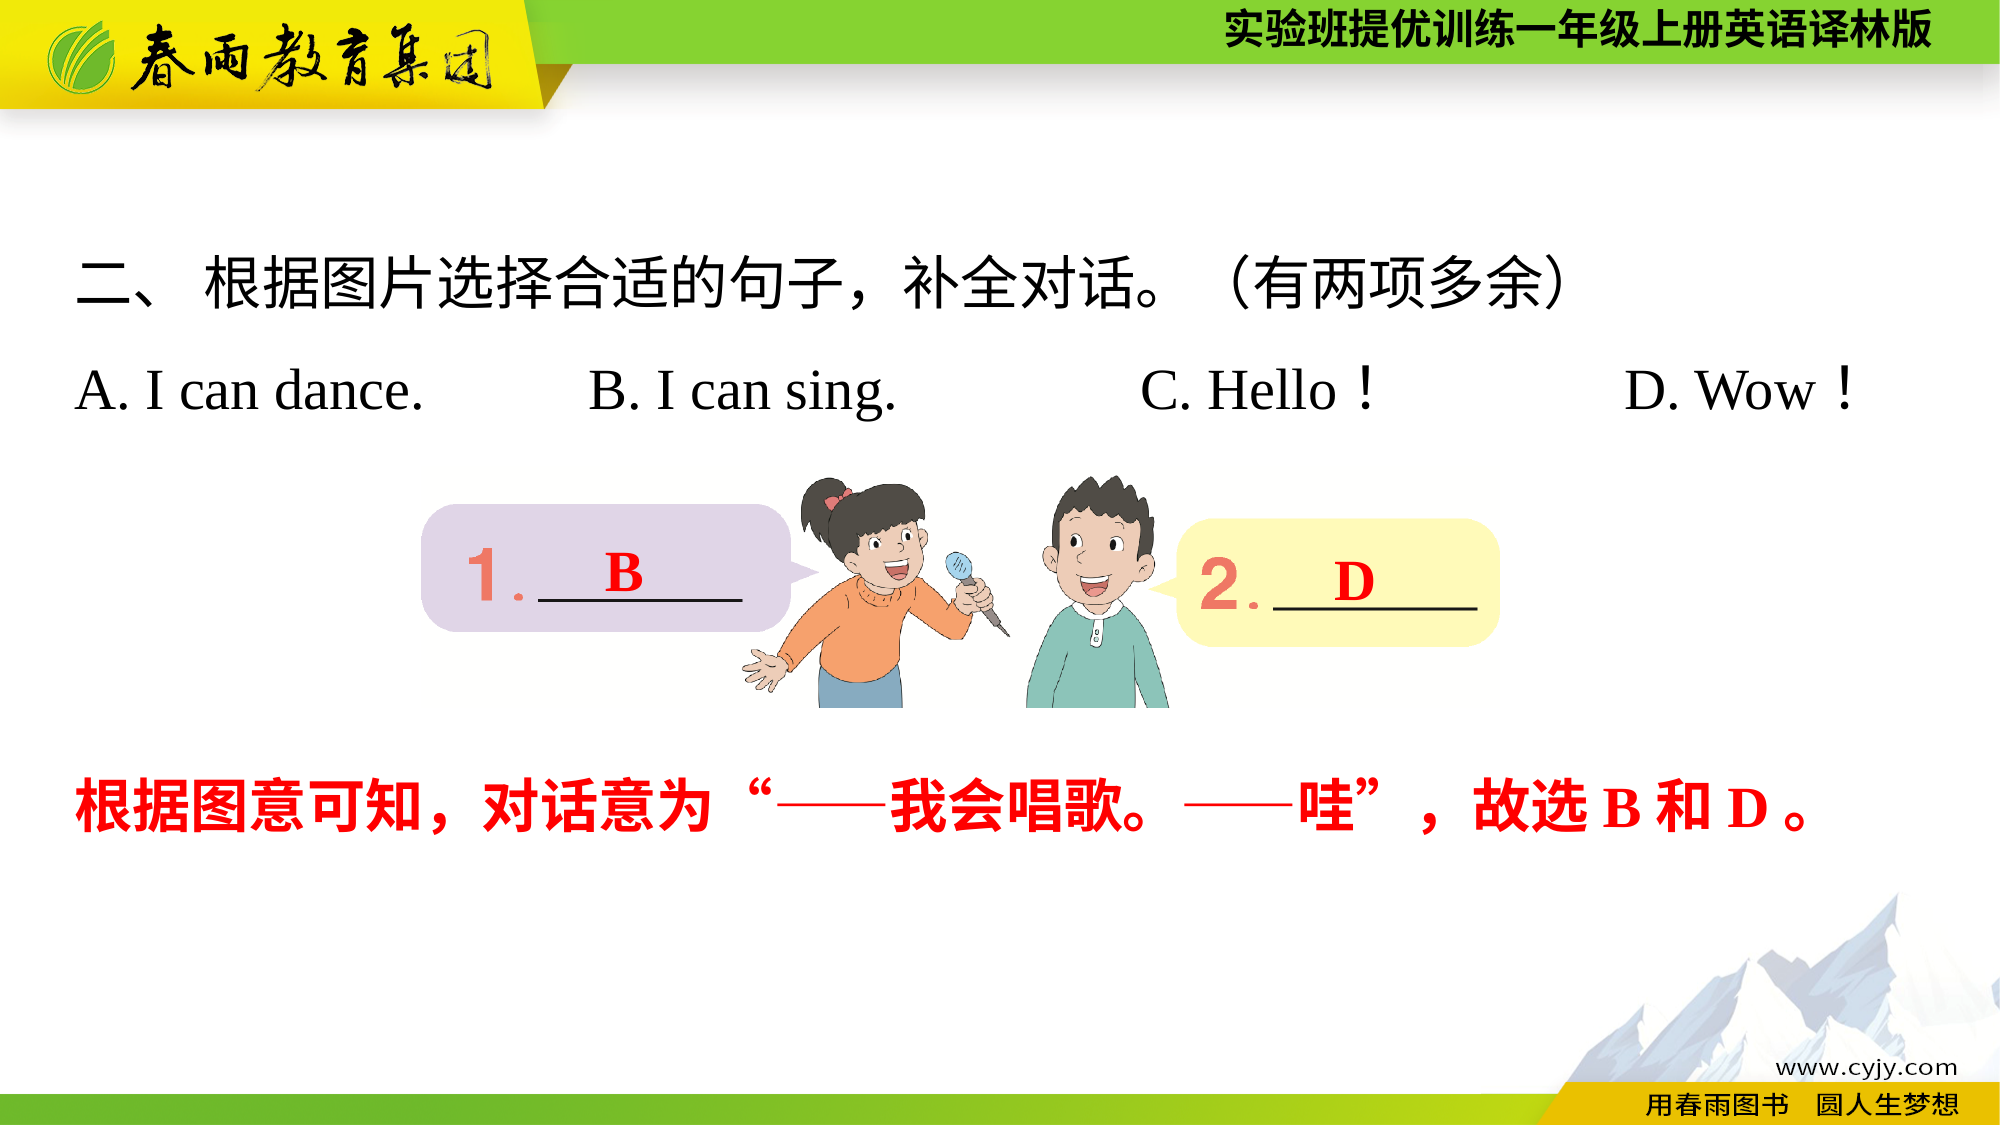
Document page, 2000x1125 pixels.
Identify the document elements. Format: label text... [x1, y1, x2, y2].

text_box 根据图意可知，对话意为“——我会唱歌。——哇”，故选B和D。 [59, 726, 1944, 847]
picture [0, 0, 2000, 1125]
list 二、 根据图片选择合适的句子，补全对话。（有两项多余） A. I can dance. B. I can sing. C. Hello！ D. Wow！ [59, 203, 1944, 418]
